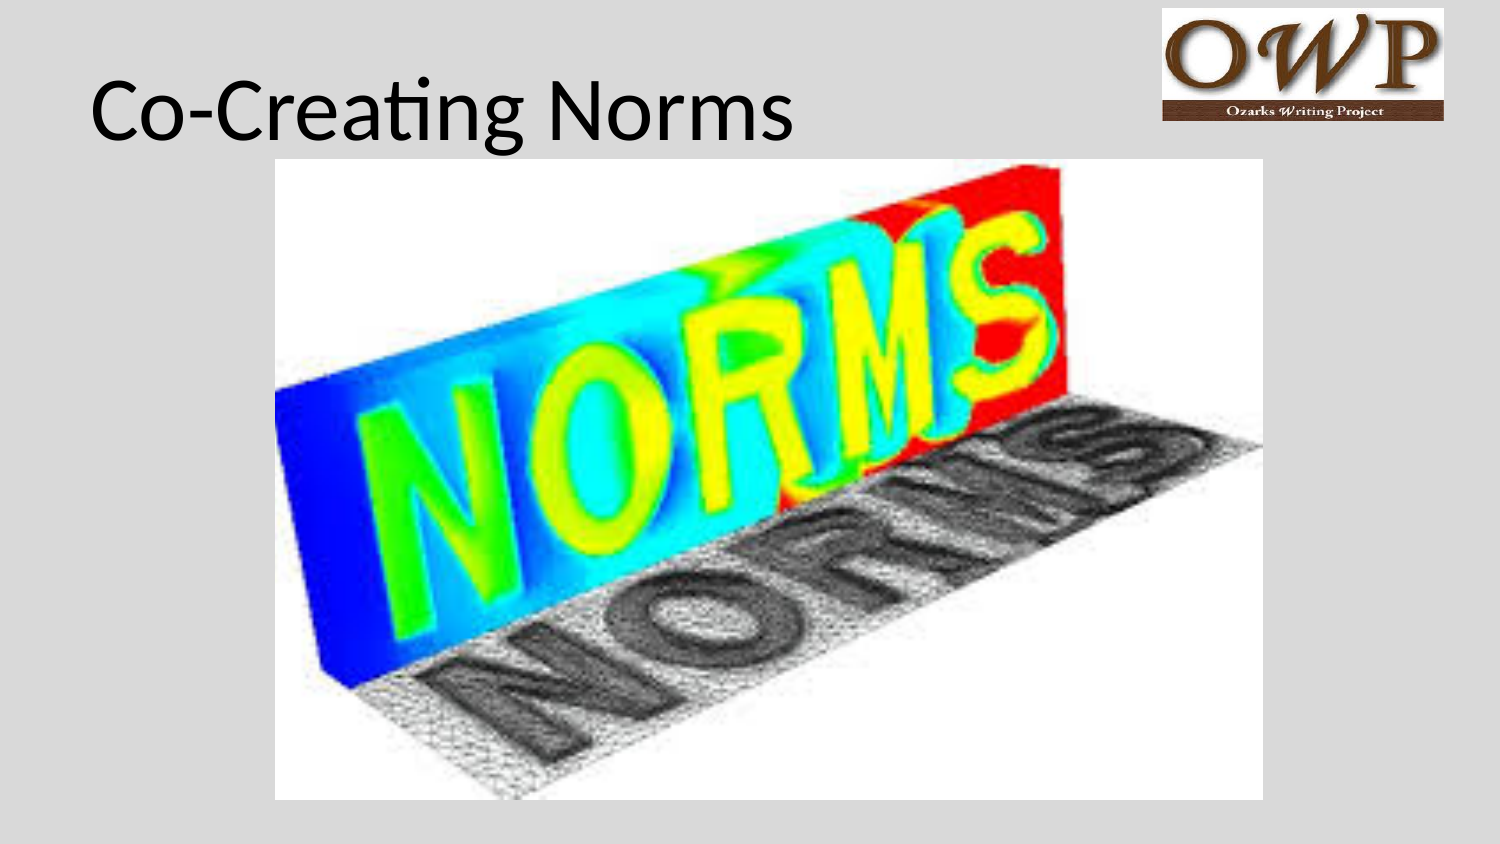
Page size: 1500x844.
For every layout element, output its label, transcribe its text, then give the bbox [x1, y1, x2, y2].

picture [1161, 8, 1444, 122]
picture [274, 159, 1263, 801]
title Co-Creating Norms [75, 33, 1425, 175]
